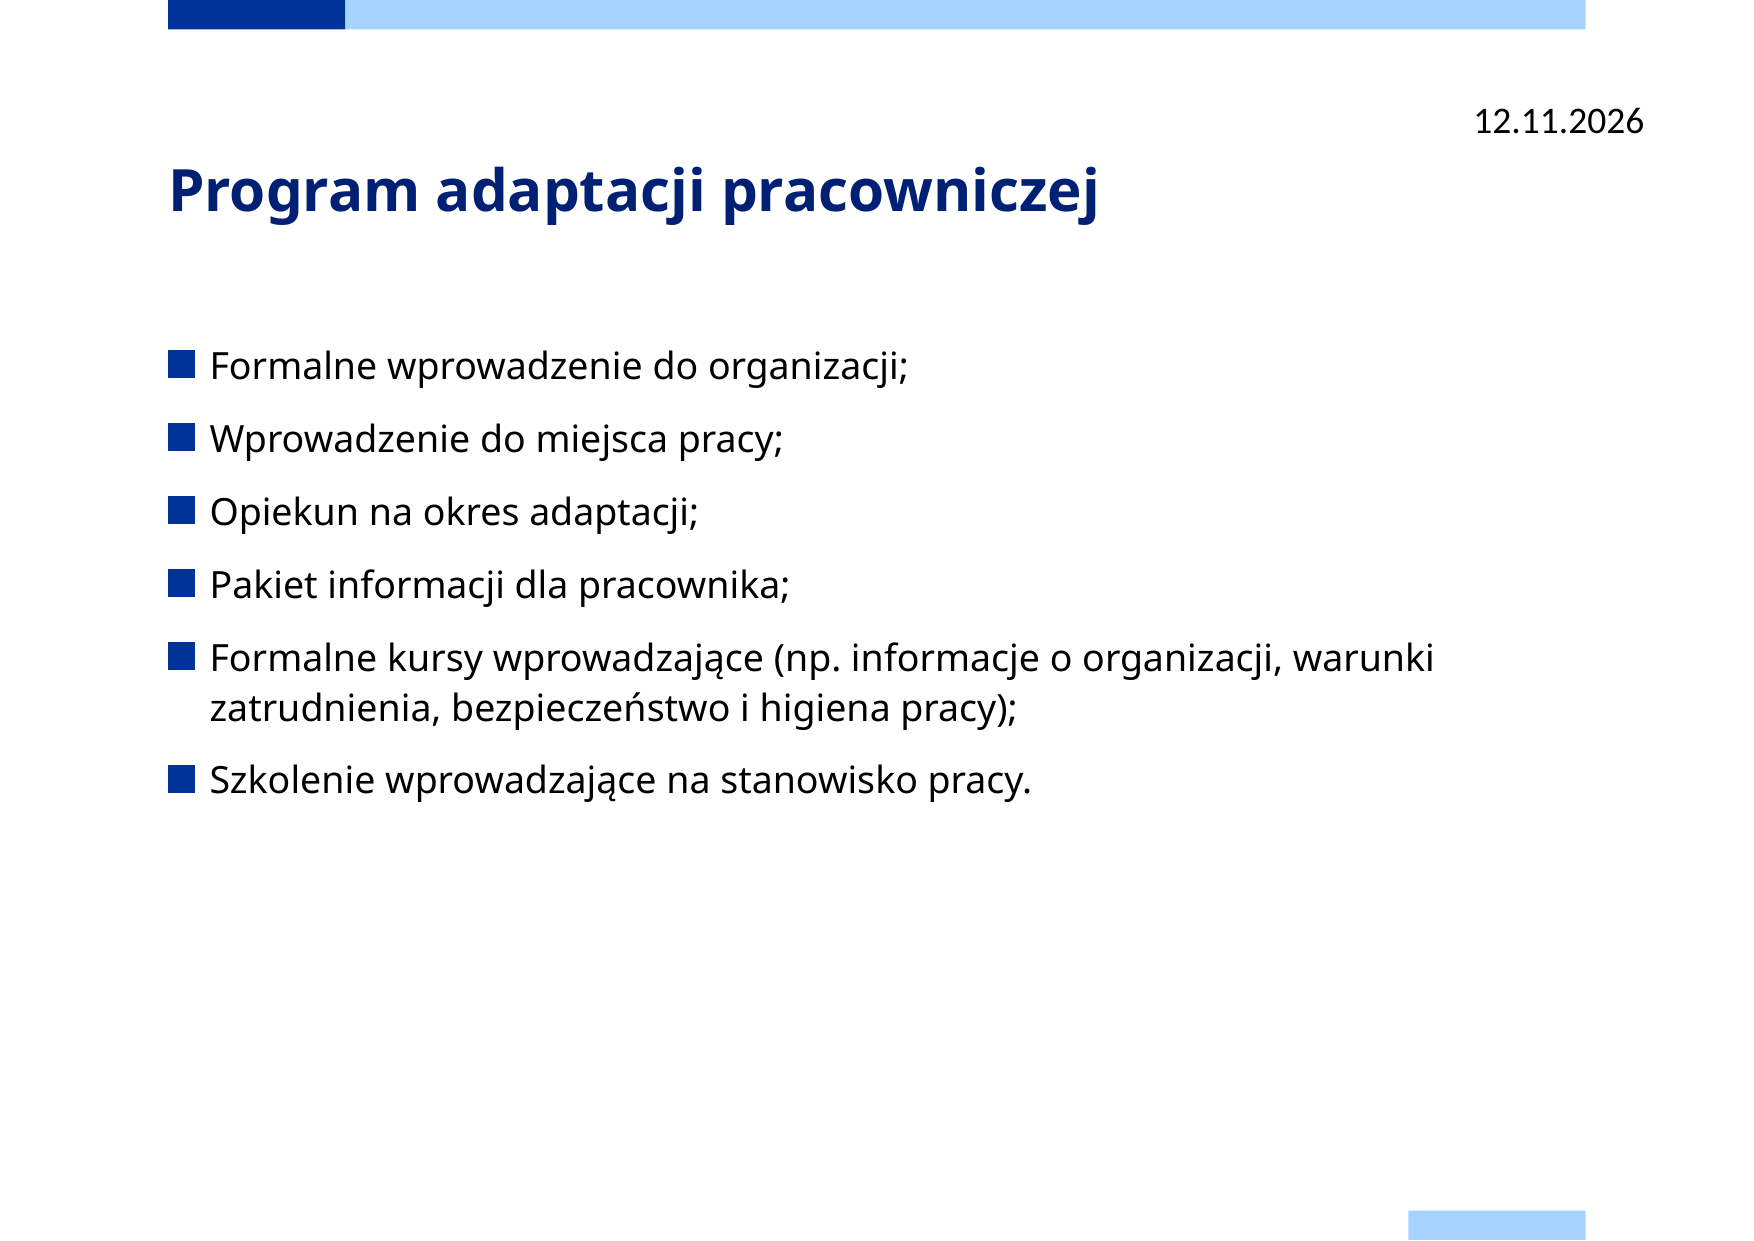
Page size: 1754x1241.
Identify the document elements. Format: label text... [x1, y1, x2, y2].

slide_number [1458, 88, 1754, 149]
title Program adaptacji pracowniczej [168, 147, 1586, 325]
picture [168, 765, 195, 793]
picture [168, 496, 195, 524]
picture [168, 642, 195, 670]
picture [168, 569, 195, 597]
picture [168, 423, 195, 451]
picture [168, 350, 195, 378]
list Formalne wprowadzenie do organizacji; Wprowadzenie do miejsca pracy; Opiekun na okres adaptacji; Pakiet informacji dla pracownika; Formalne kursy wprowadzające (np. informacje o organizacji, warunki zatrudnienia, bezpieczeństwo i higiena pracy); Szkolenie wprowadzające na stanowisko pracy. [168, 336, 1586, 1105]
